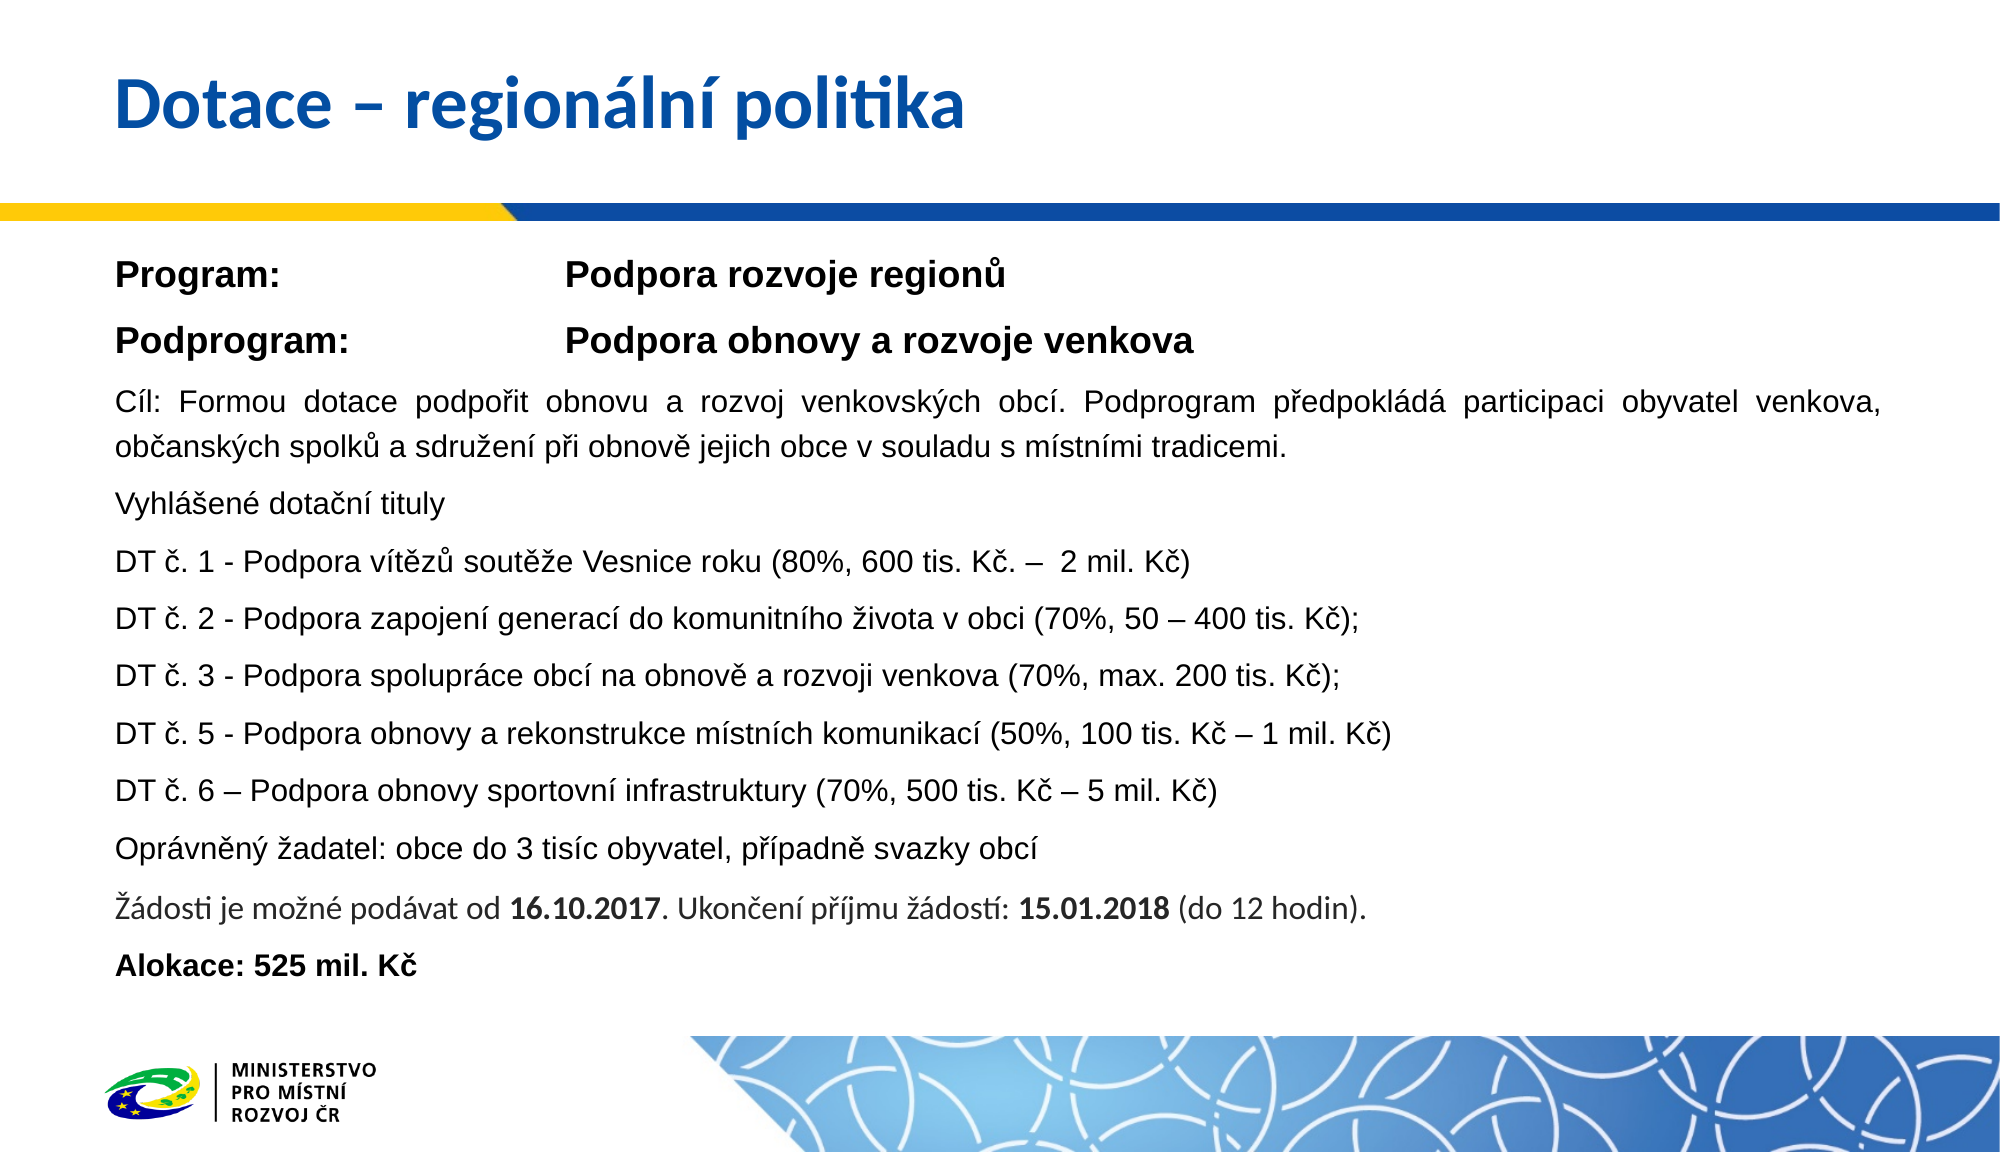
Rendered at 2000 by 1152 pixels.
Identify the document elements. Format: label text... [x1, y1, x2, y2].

picture [680, 1036, 2000, 1152]
picture [0, 203, 2000, 221]
title Dotace – regionální politika [99, 46, 1900, 198]
list Program: Podpora rozvoje regionů Podprogram: Podpora obnovy a rozvoje venkova Cíl: Formou dotace podpořit obnovu a rozvoj venkovských obcí. Podprogram předpokládá participaci obyvatel venkova, občanských spolků a sdružení při obnově jejich obce v souladu s místními tradicemi. Vyhlášené dotační tituly DT č. 1 - Podpora vítězů soutěže Vesnice roku (80%, 600 tis. Kč. – 2 mil. Kč) DT č. 2 - Podpora zapojení generací do komunitního života v obci (70%, 50 – 400 tis. Kč); DT č. 3 - Podpora spolupráce obcí na obnově a rozvoji venkova (70%, max. 200 tis. Kč); DT č. 5 - Podpora obnovy a rekonstrukce místních komunikací (50%, 100 tis. Kč – 1 mil. Kč) DT č. 6 – Podpora obnovy sportovní infrastruktury (70%, 500 tis. Kč – 5 mil. Kč) Oprávněný žadatel: obce do 3 tisíc obyvatel, případně svazky obcí Žádosti je možné podávat od 16.10.2017. Ukončení příjmu žádostí: 15.01.2018 (do 12 hodin). Alokace: 525 mil. Kč [99, 233, 1900, 1029]
picture [95, 1035, 398, 1149]
